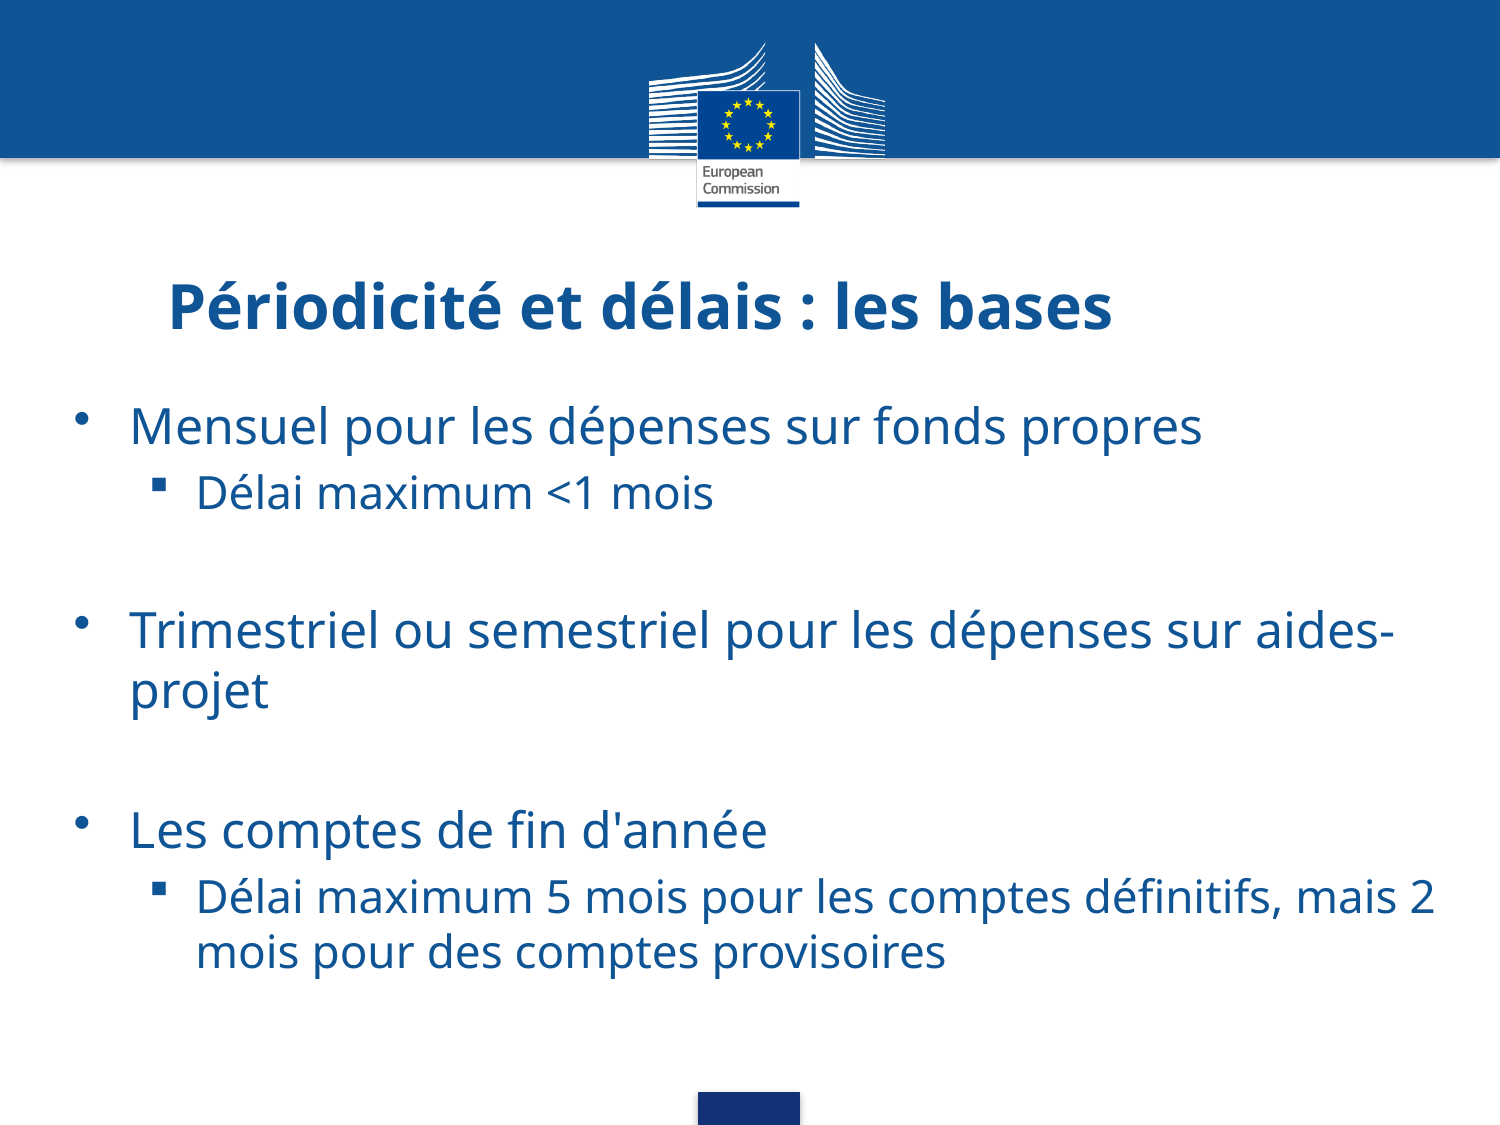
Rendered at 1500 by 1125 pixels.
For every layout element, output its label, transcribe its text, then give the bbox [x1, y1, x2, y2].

list Mensuel pour les dépenses sur fonds propres Délai maximum <1 mois Trimestriel ou semestriel pour les dépenses sur aides-projet Les comptes de fin d'année Délai maximum 5 mois pour les comptes définitifs, mais 2 mois pour des comptes provisoires [58, 386, 1500, 966]
title Périodicité et délais : les bases [93, 210, 1372, 386]
picture [649, 42, 885, 208]
